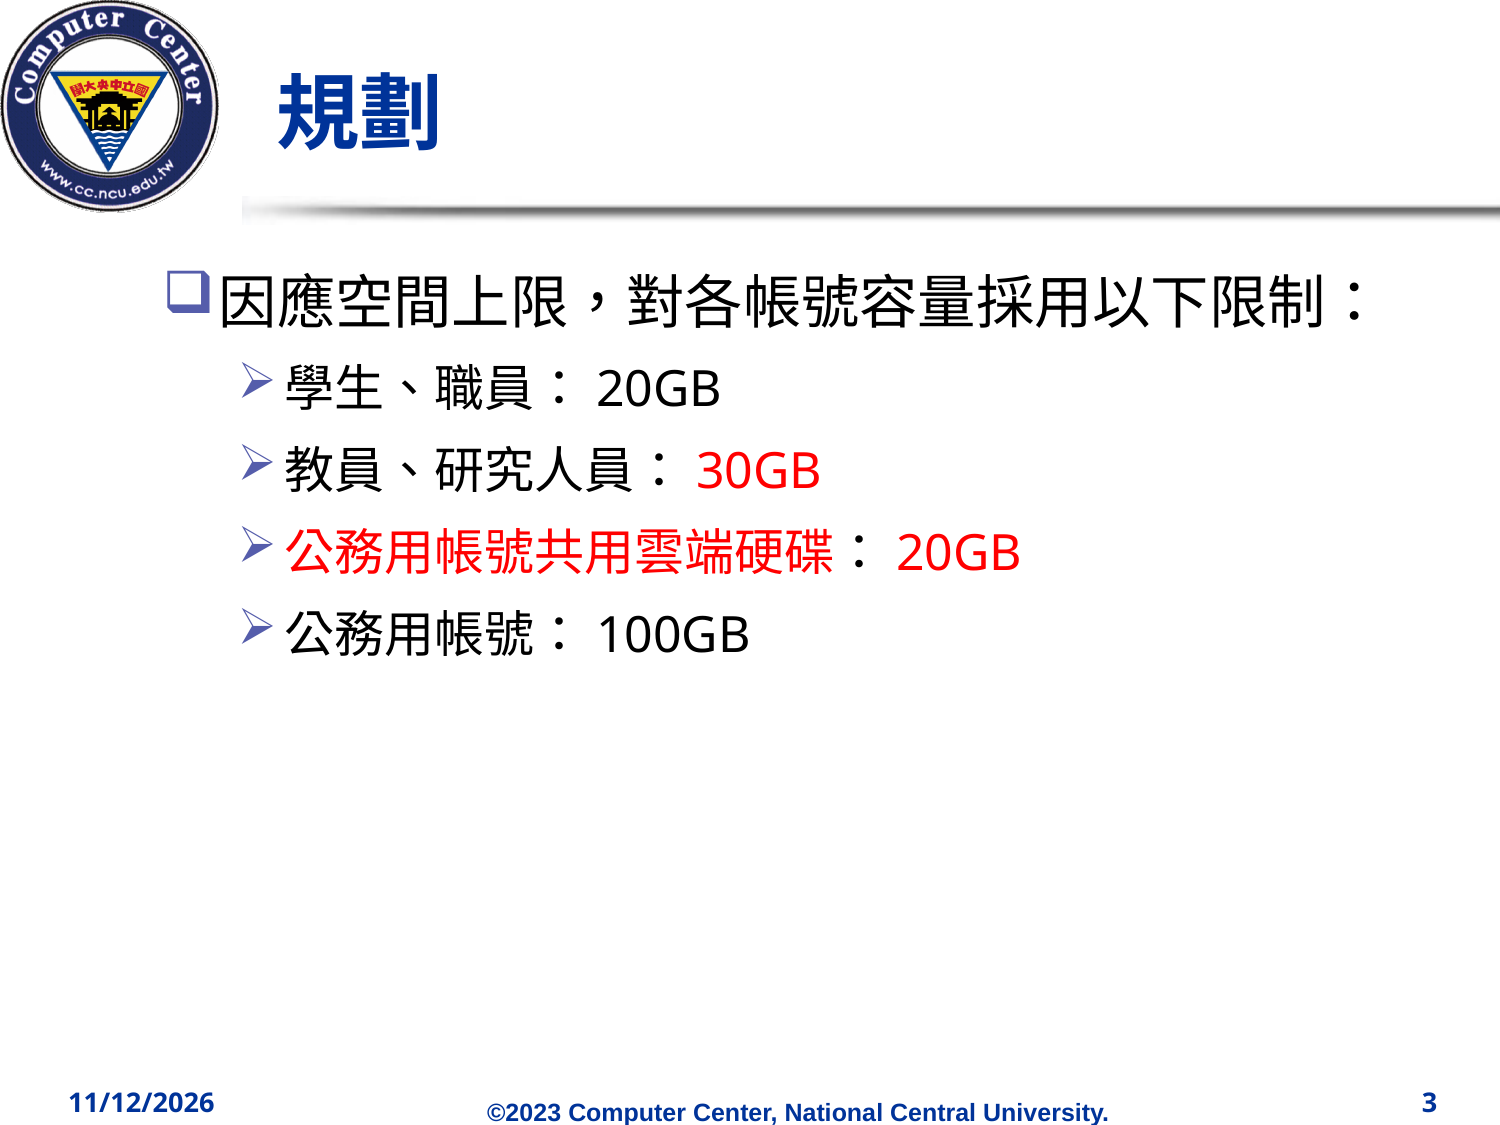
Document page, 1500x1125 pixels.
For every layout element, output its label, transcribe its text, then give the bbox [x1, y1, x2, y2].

picture [242, 196, 1500, 225]
picture [0, 0, 219, 219]
slide_number 3 [1139, 1078, 1453, 1125]
list 因應空間上限，對各帳號容量採用以下限制： 學生、職員：20GB 教員、研究人員：30GB 公務用帳號共用雲端硬碟：20GB 公務用帳號：100GB [147, 243, 1424, 1000]
title 規劃 [261, 42, 1500, 179]
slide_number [53, 1078, 366, 1125]
